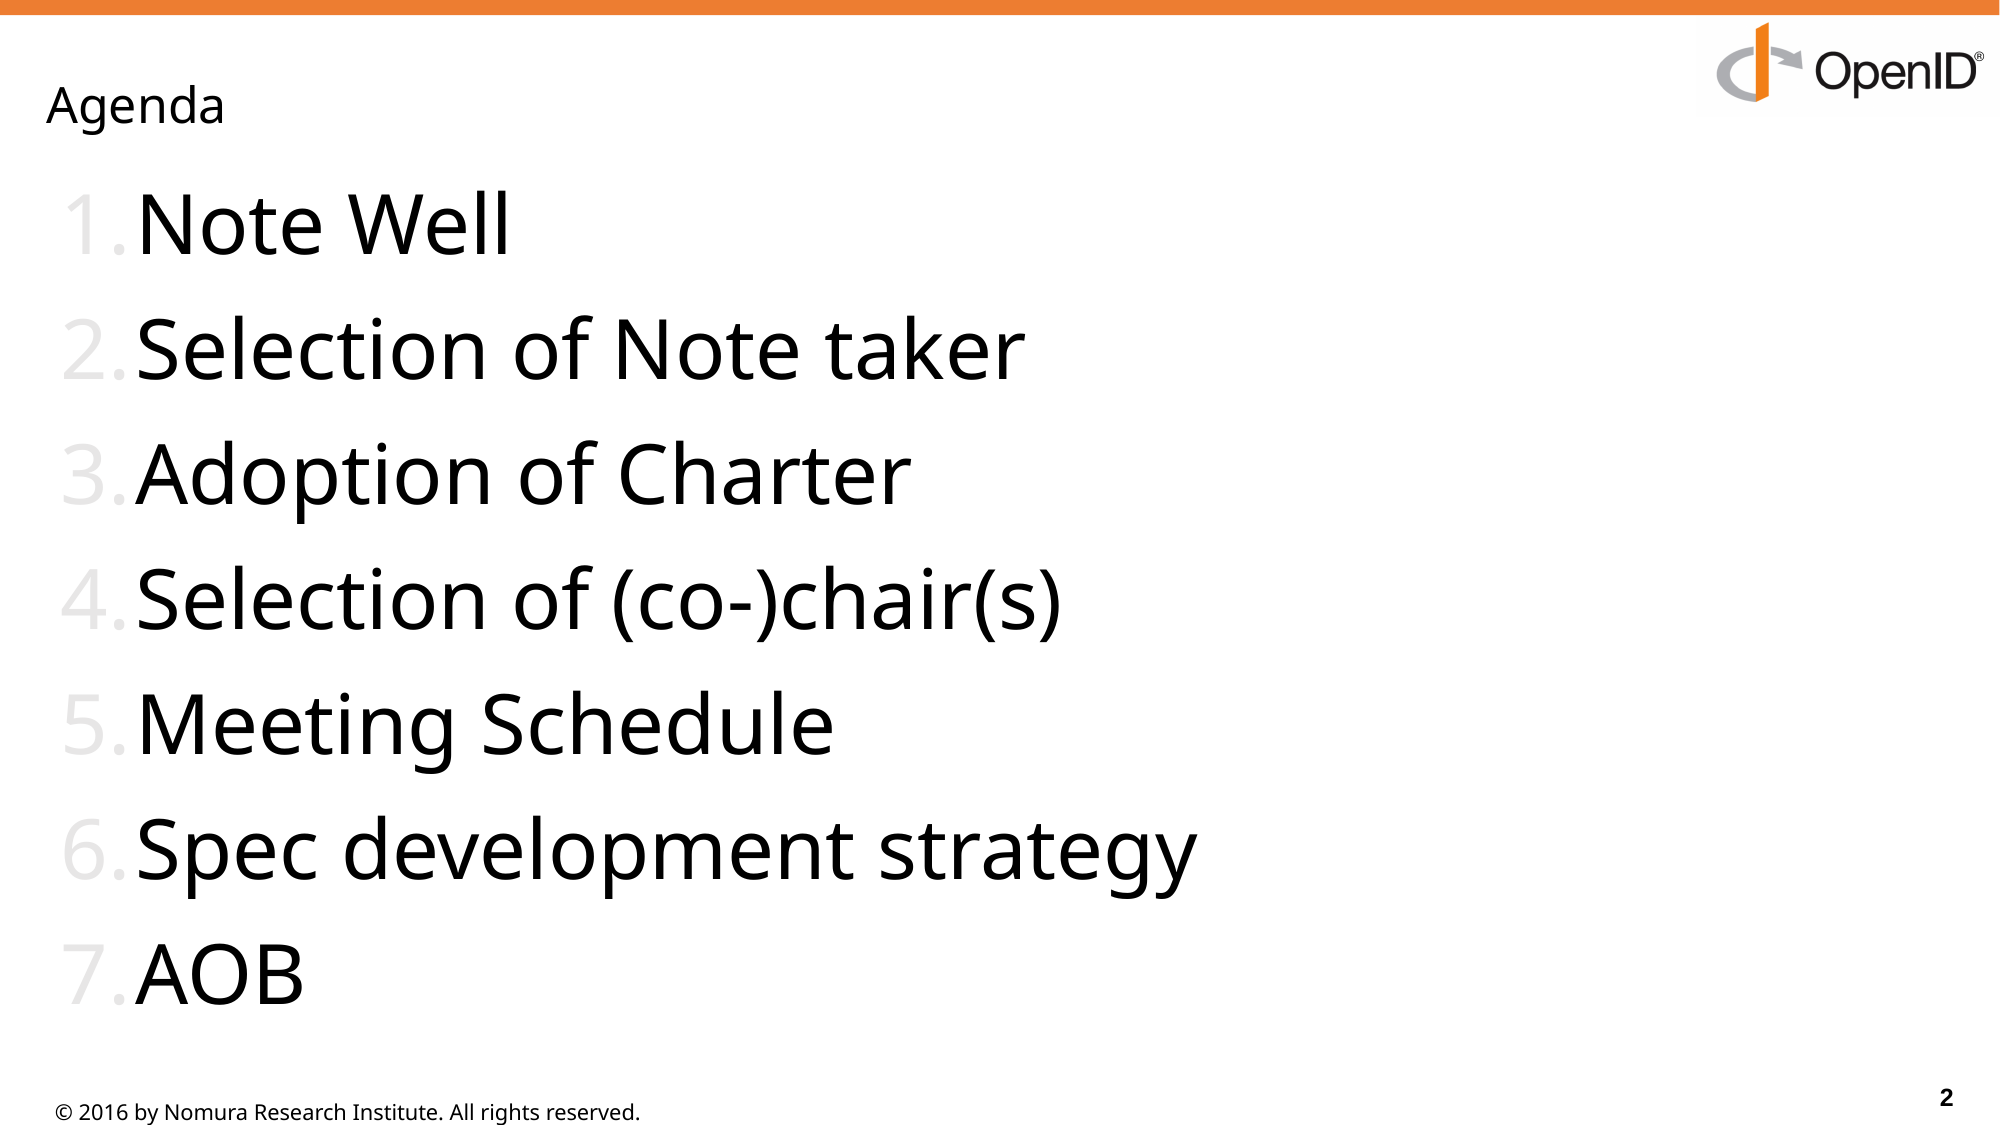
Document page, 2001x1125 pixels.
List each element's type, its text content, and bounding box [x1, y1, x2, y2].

title Agenda [45, 49, 1955, 142]
slide_number 2 [1820, 1078, 1954, 1116]
list Note Well Selection of Note taker Adoption of Charter Selection of (co-)chair(s) Meeting Schedule Spec development strategy AOB [45, 163, 1955, 1060]
picture [1696, 16, 2000, 117]
